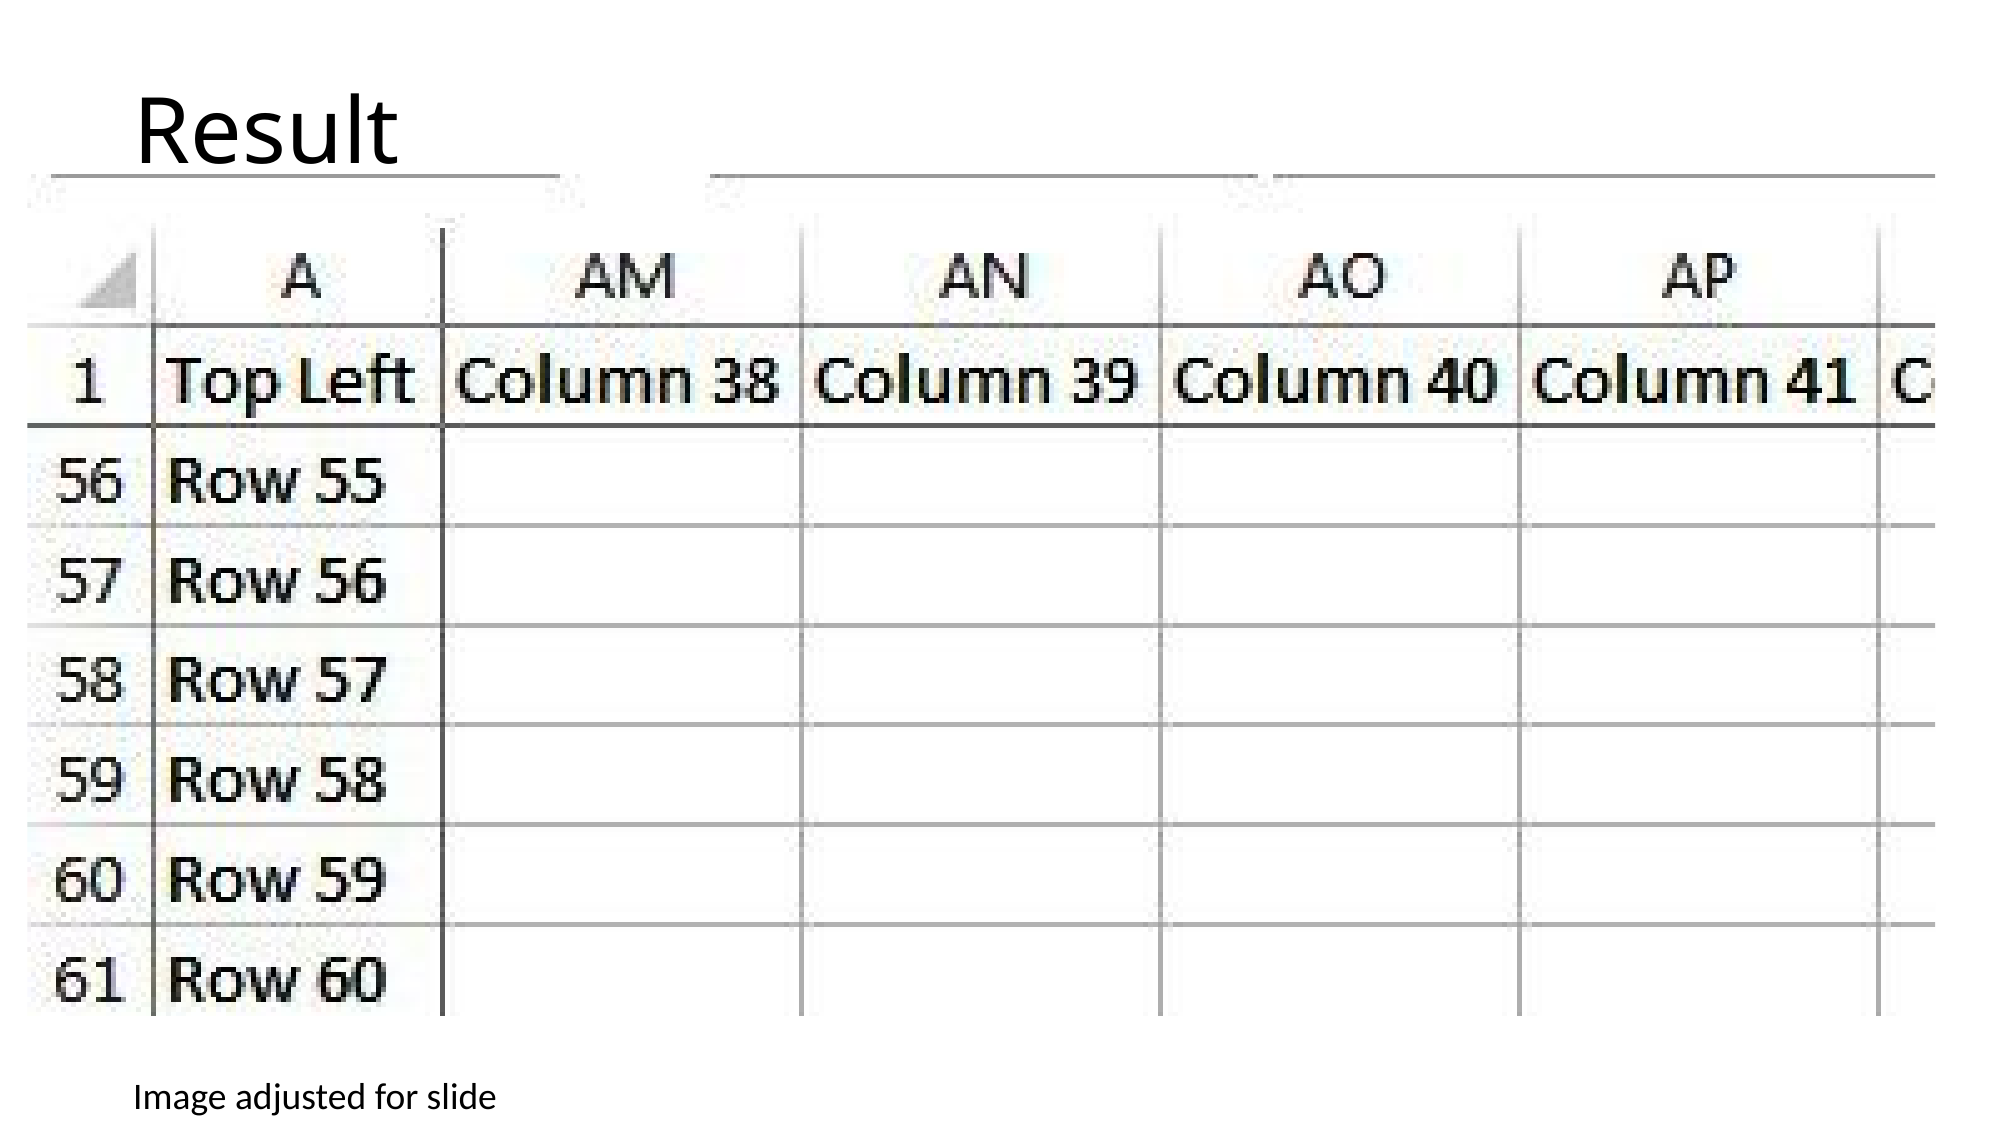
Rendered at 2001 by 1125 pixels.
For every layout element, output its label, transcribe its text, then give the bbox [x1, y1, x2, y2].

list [27, 174, 1936, 1016]
title Result [118, 25, 1844, 174]
text_box Image adjusted for slide [118, 1064, 513, 1125]
